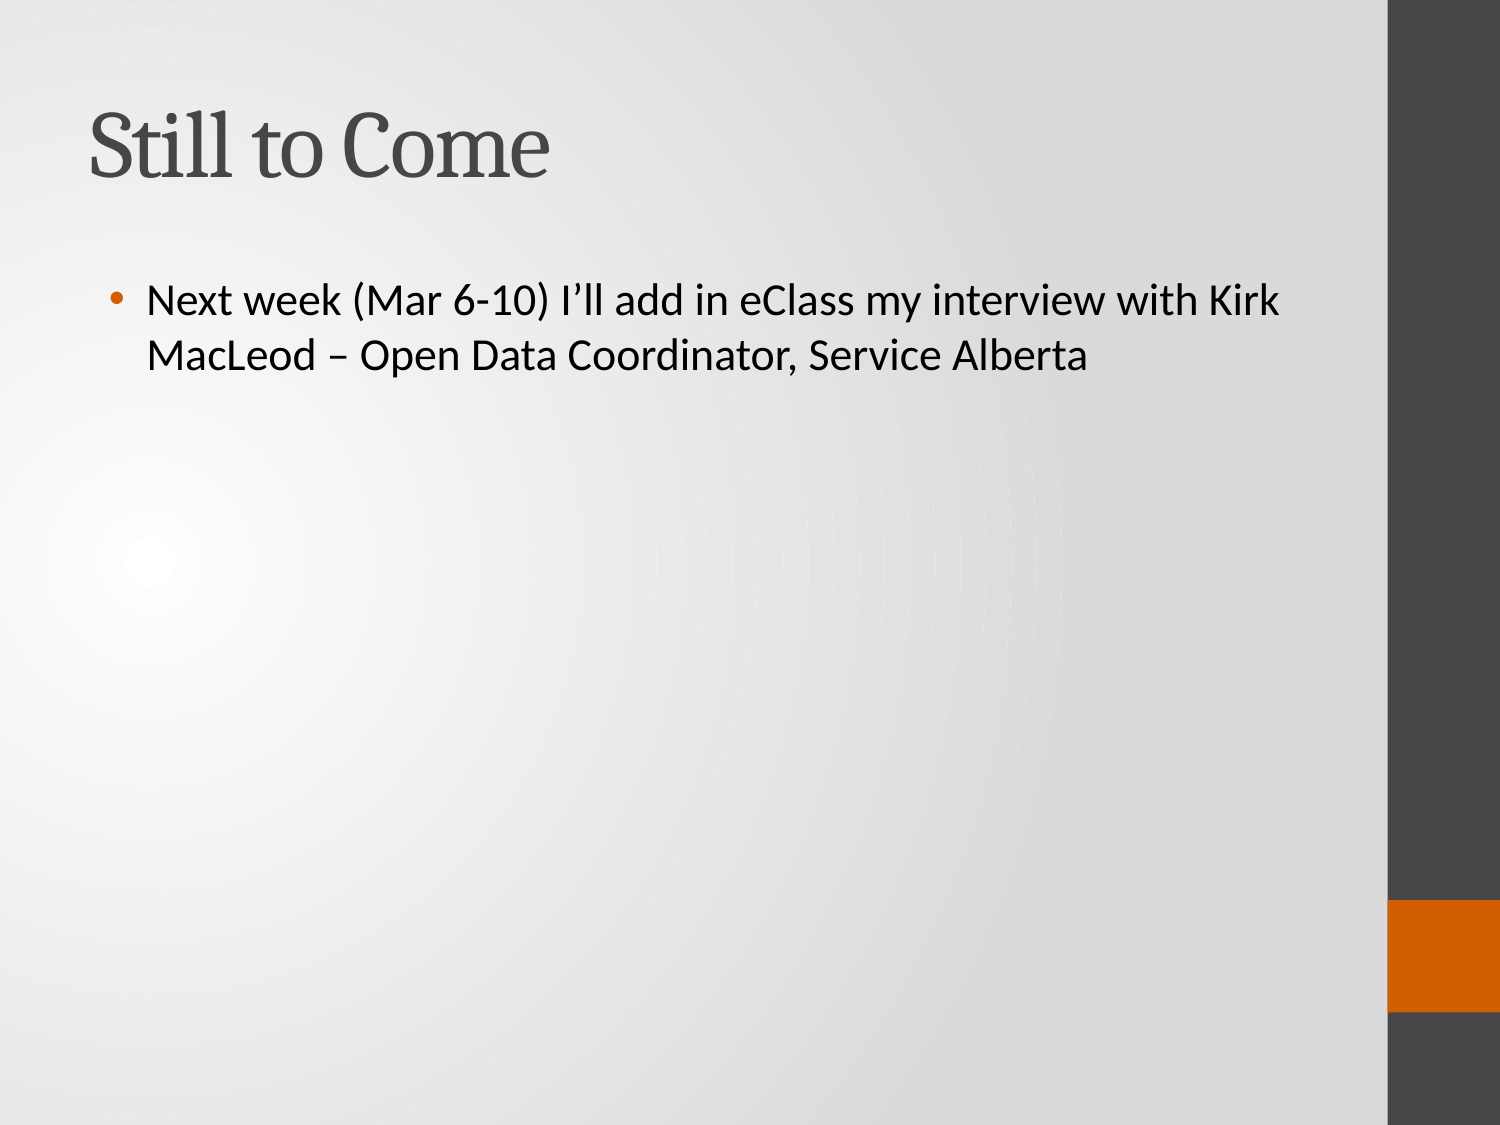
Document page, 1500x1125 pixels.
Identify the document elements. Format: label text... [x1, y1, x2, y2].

list Next week (Mar 6-10) I’ll add in eClass my interview with Kirk MacLeod – Open Data Coordinator, Service Alberta [75, 262, 1325, 1050]
title Still to Come [75, 45, 1325, 233]
